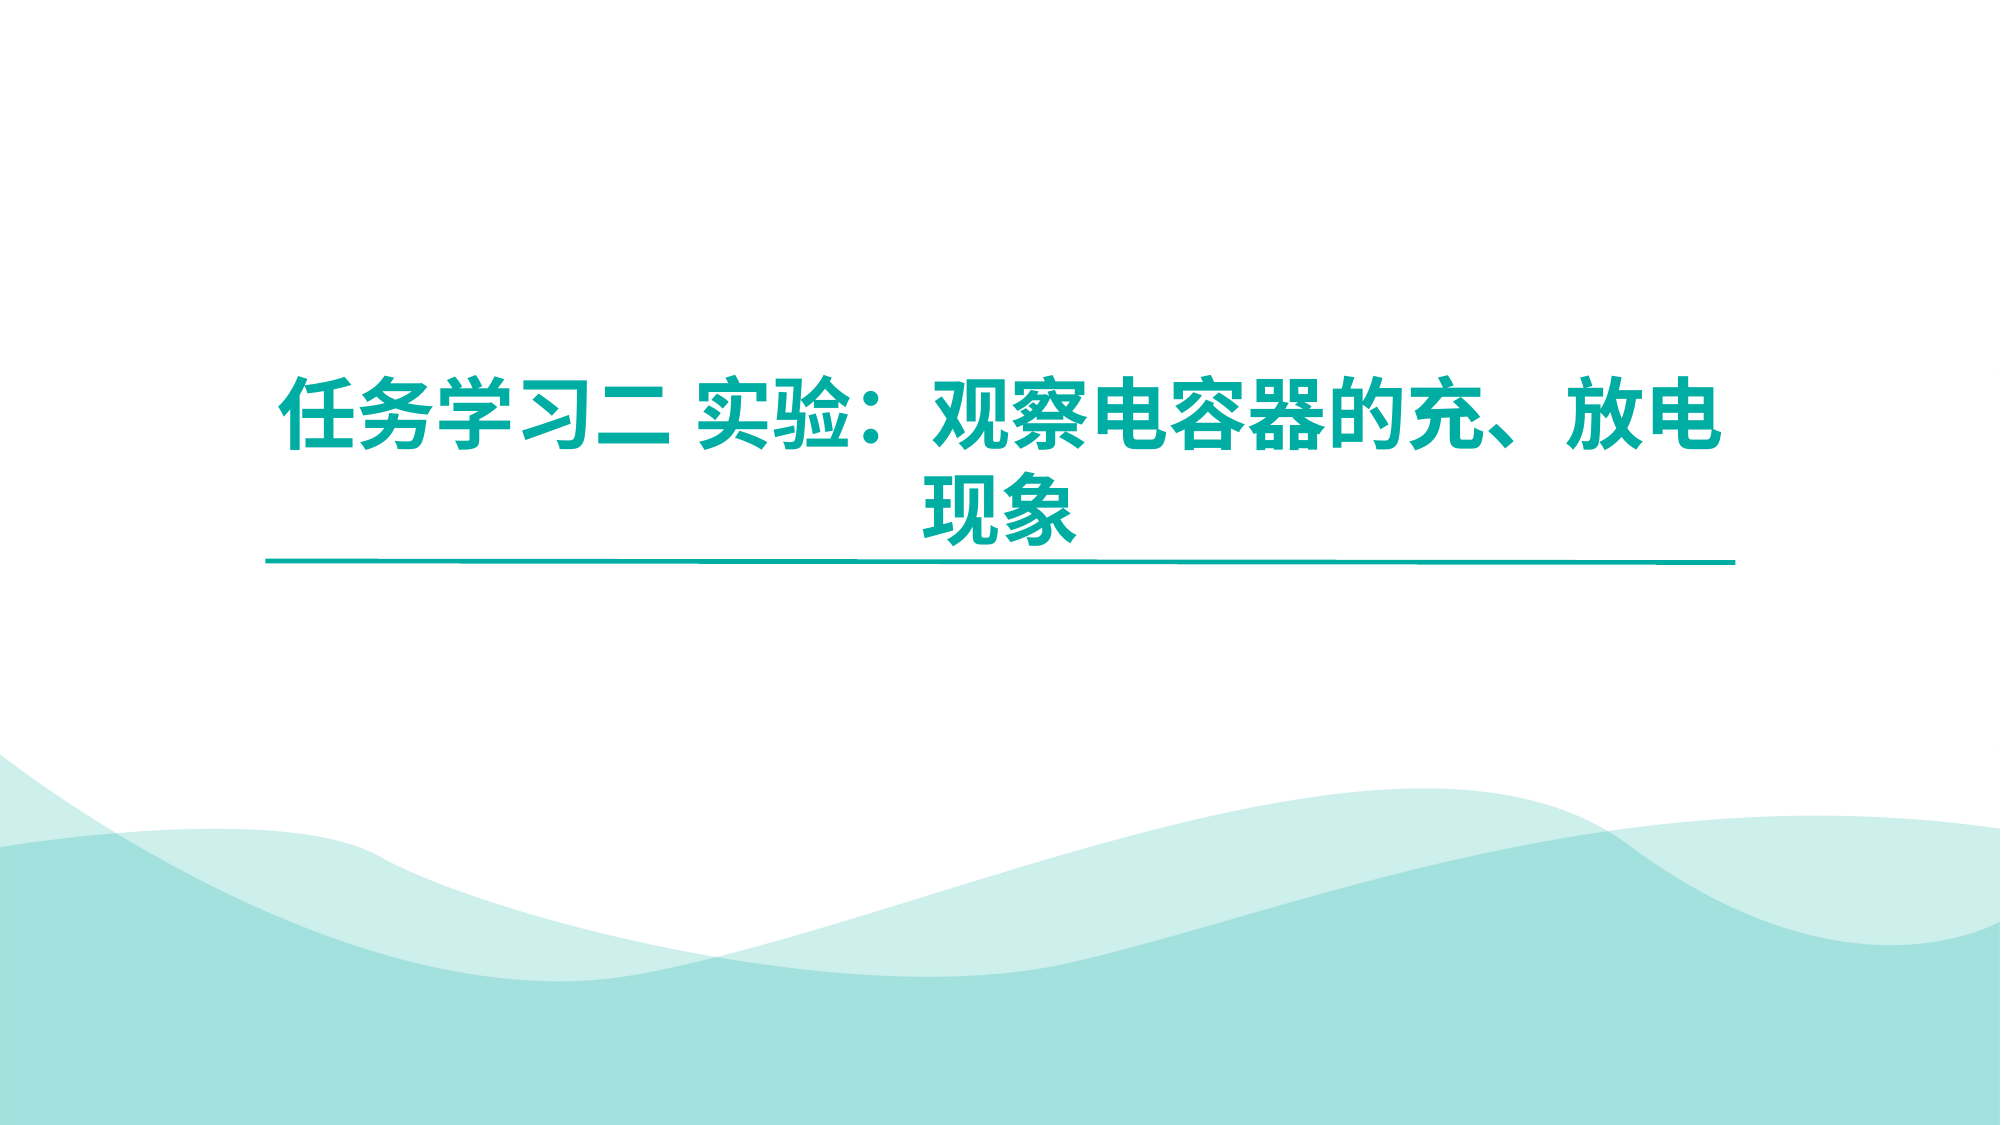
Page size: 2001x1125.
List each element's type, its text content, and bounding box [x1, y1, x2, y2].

picture [0, 0, 2000, 1125]
text_box 任务学习二 实验：观察电容器的充、放电 现象 [232, 365, 1769, 555]
